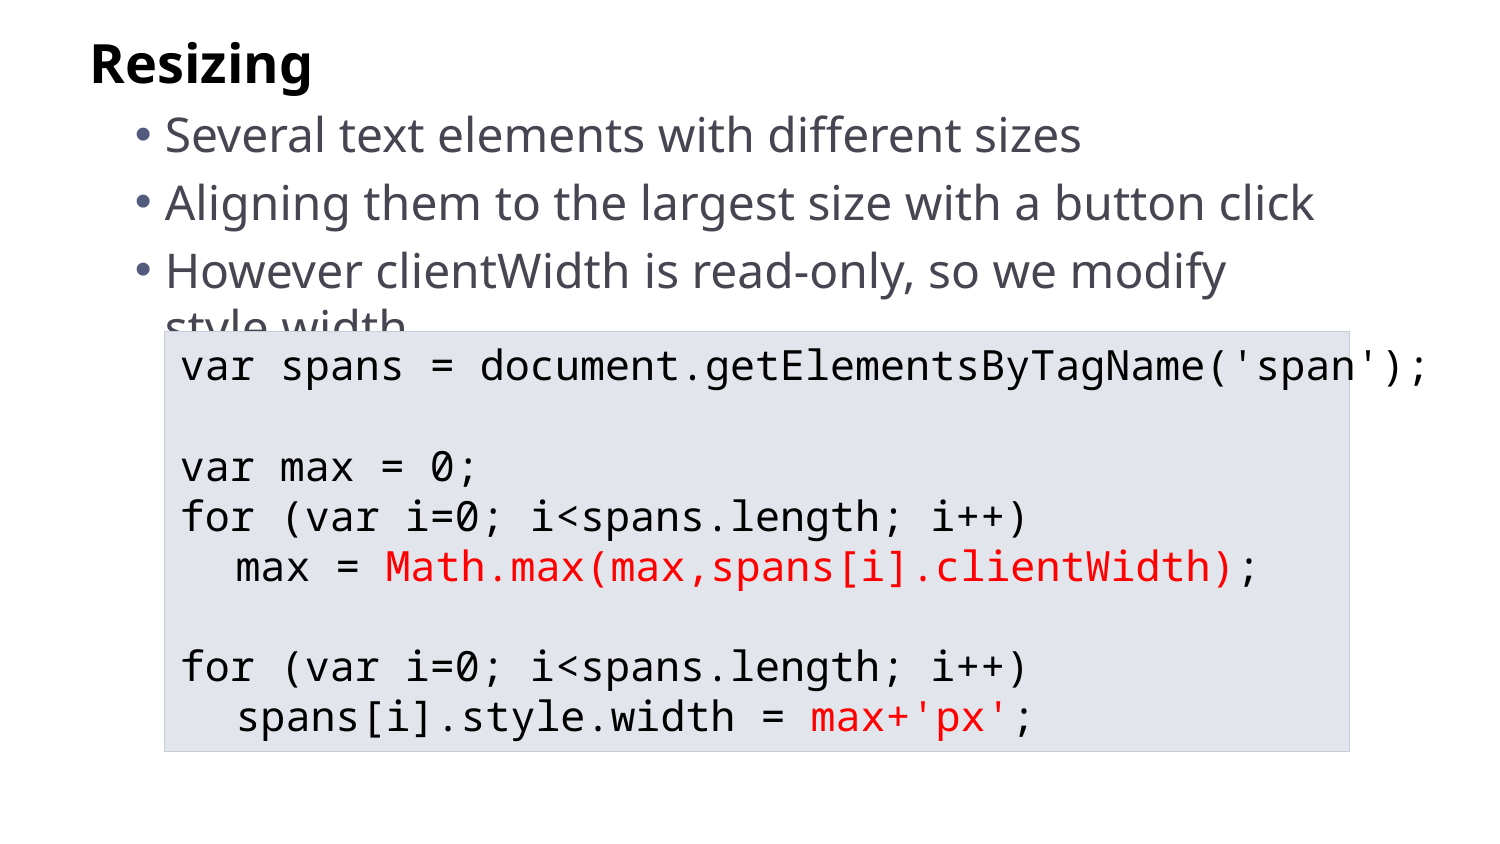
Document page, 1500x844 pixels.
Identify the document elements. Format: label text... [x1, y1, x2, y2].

list Resizing Several text elements with different sizes Aligning them to the largest size with a button click However clientWidth is read-only, so we modify style.width [75, 21, 1475, 835]
text_box var spans = document.getElementsByTagName('span'); var max = 0; for (var i=0; i<spans.length; i++) max = Math.max(max,spans[i].clientWidth); for (var i=0; i<spans.length; i++) spans[i].style.width = max+'px'; [164, 331, 1350, 752]
